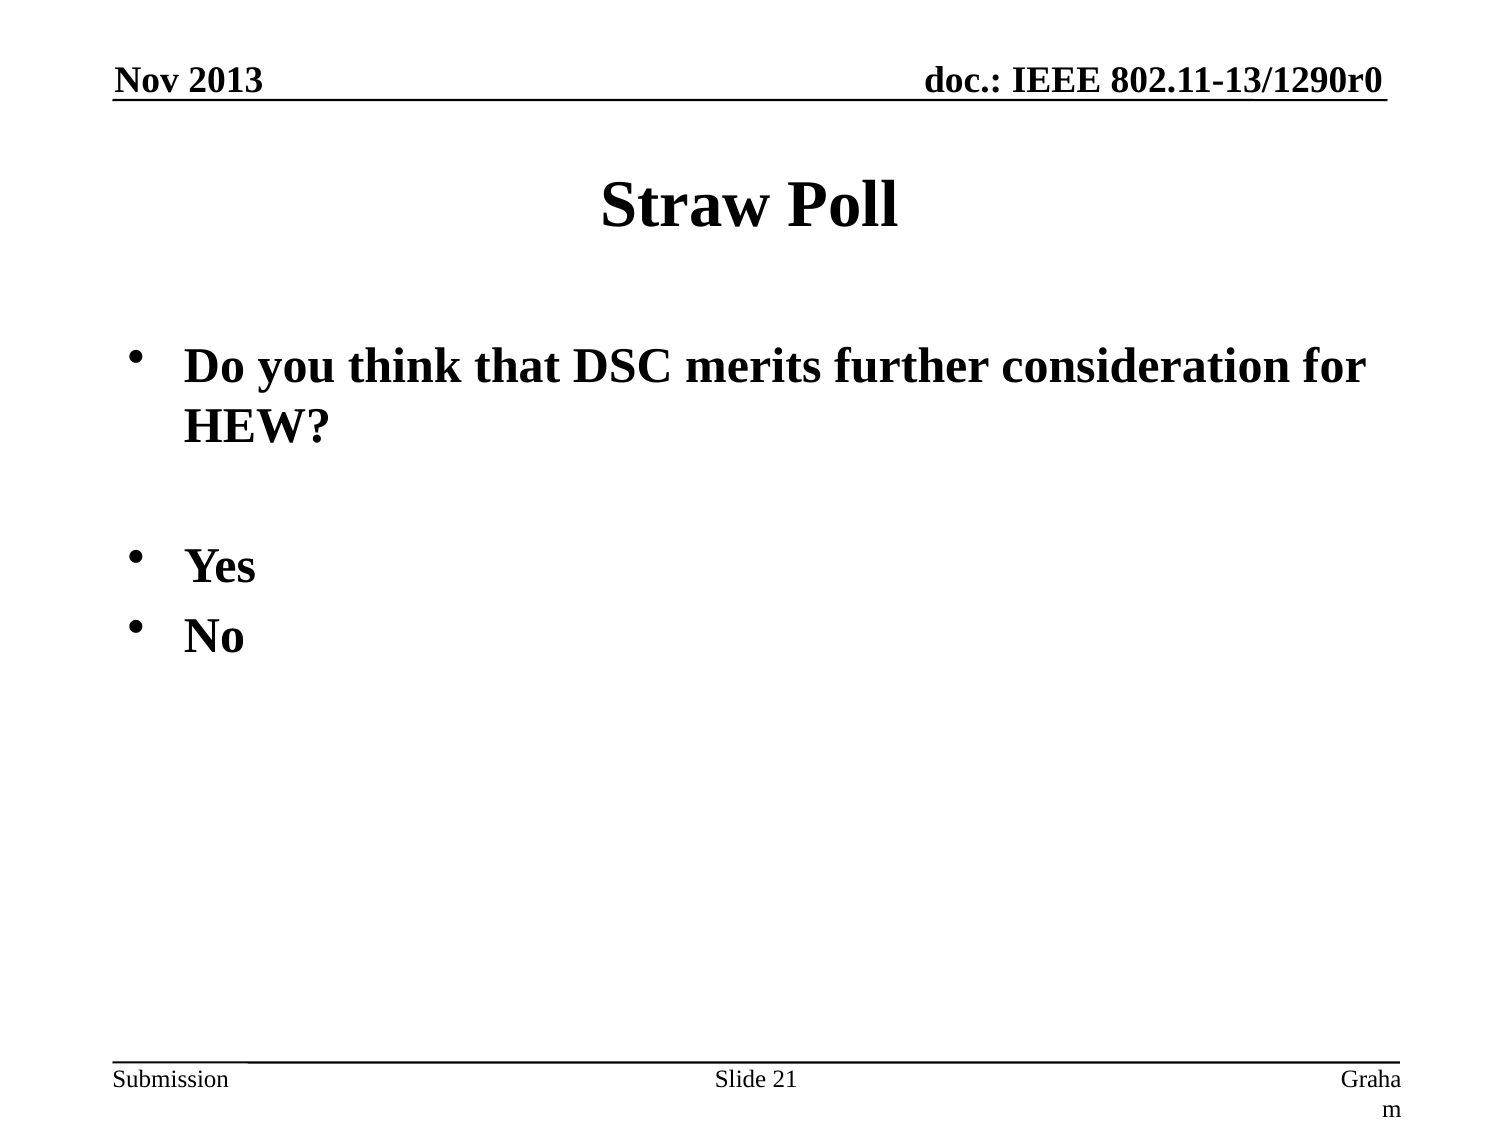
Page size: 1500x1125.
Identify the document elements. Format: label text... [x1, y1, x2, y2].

footer Graham Smith, DSP Group [1324, 1061, 1402, 1093]
list Do you think that DSC merits further consideration for HEW? Yes No [112, 324, 1388, 1000]
title Straw Poll [112, 112, 1388, 288]
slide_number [114, 54, 286, 101]
slide_number Slide 21 [712, 1061, 800, 1093]
